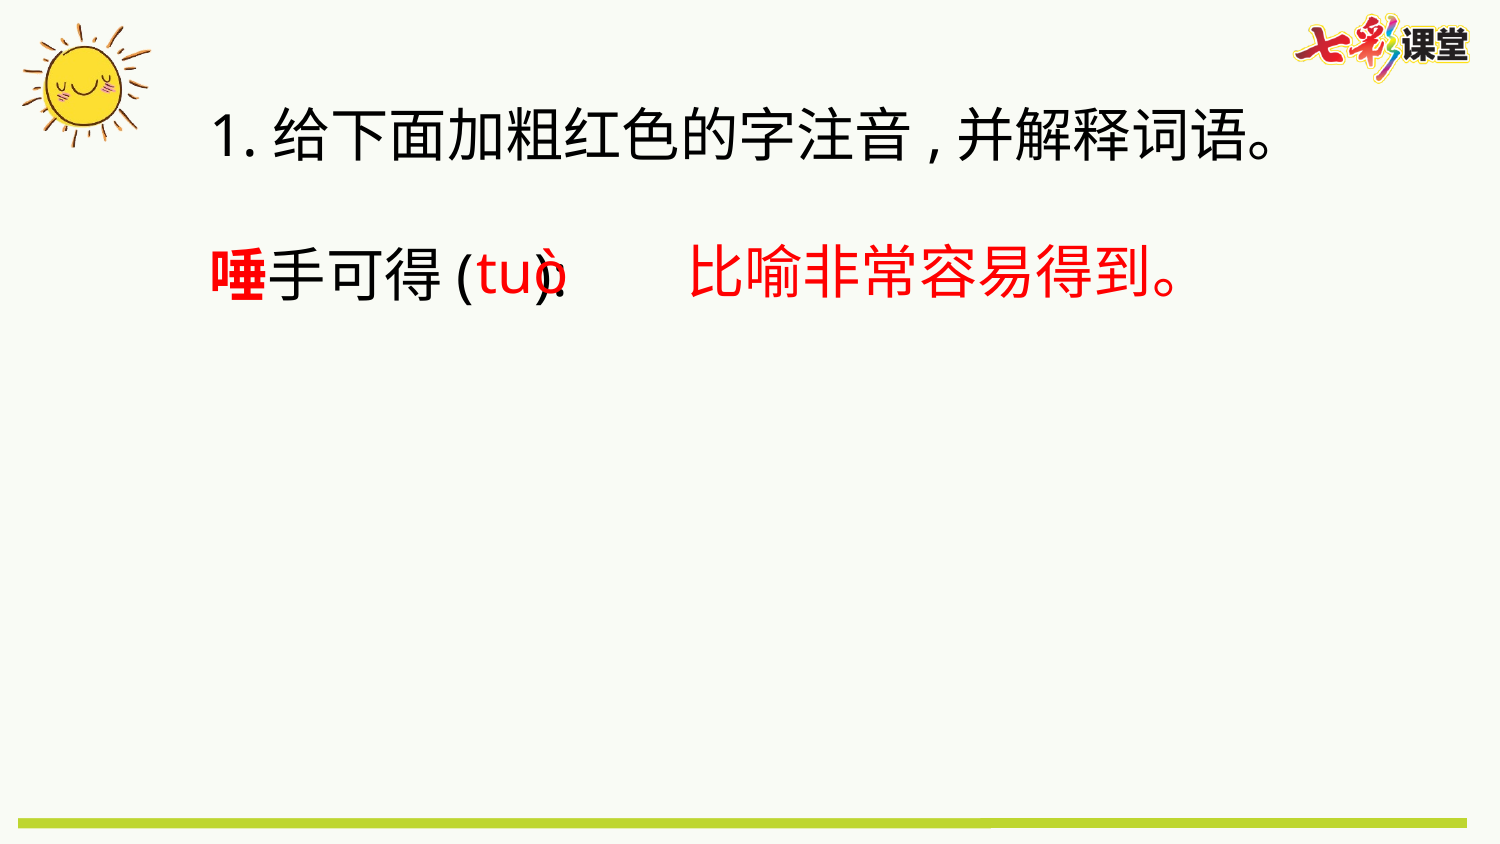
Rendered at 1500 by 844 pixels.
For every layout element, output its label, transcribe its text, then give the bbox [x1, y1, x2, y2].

text_box tuò [461, 228, 591, 313]
picture [1291, 9, 1472, 87]
picture [18, 771, 1467, 844]
text_box 1.给下面加粗红色的字注音,并解释词语。 唾手可得( ): [194, 91, 1500, 386]
text_box 比喻非常容易得到。 [671, 228, 1226, 313]
picture [0, 0, 173, 172]
